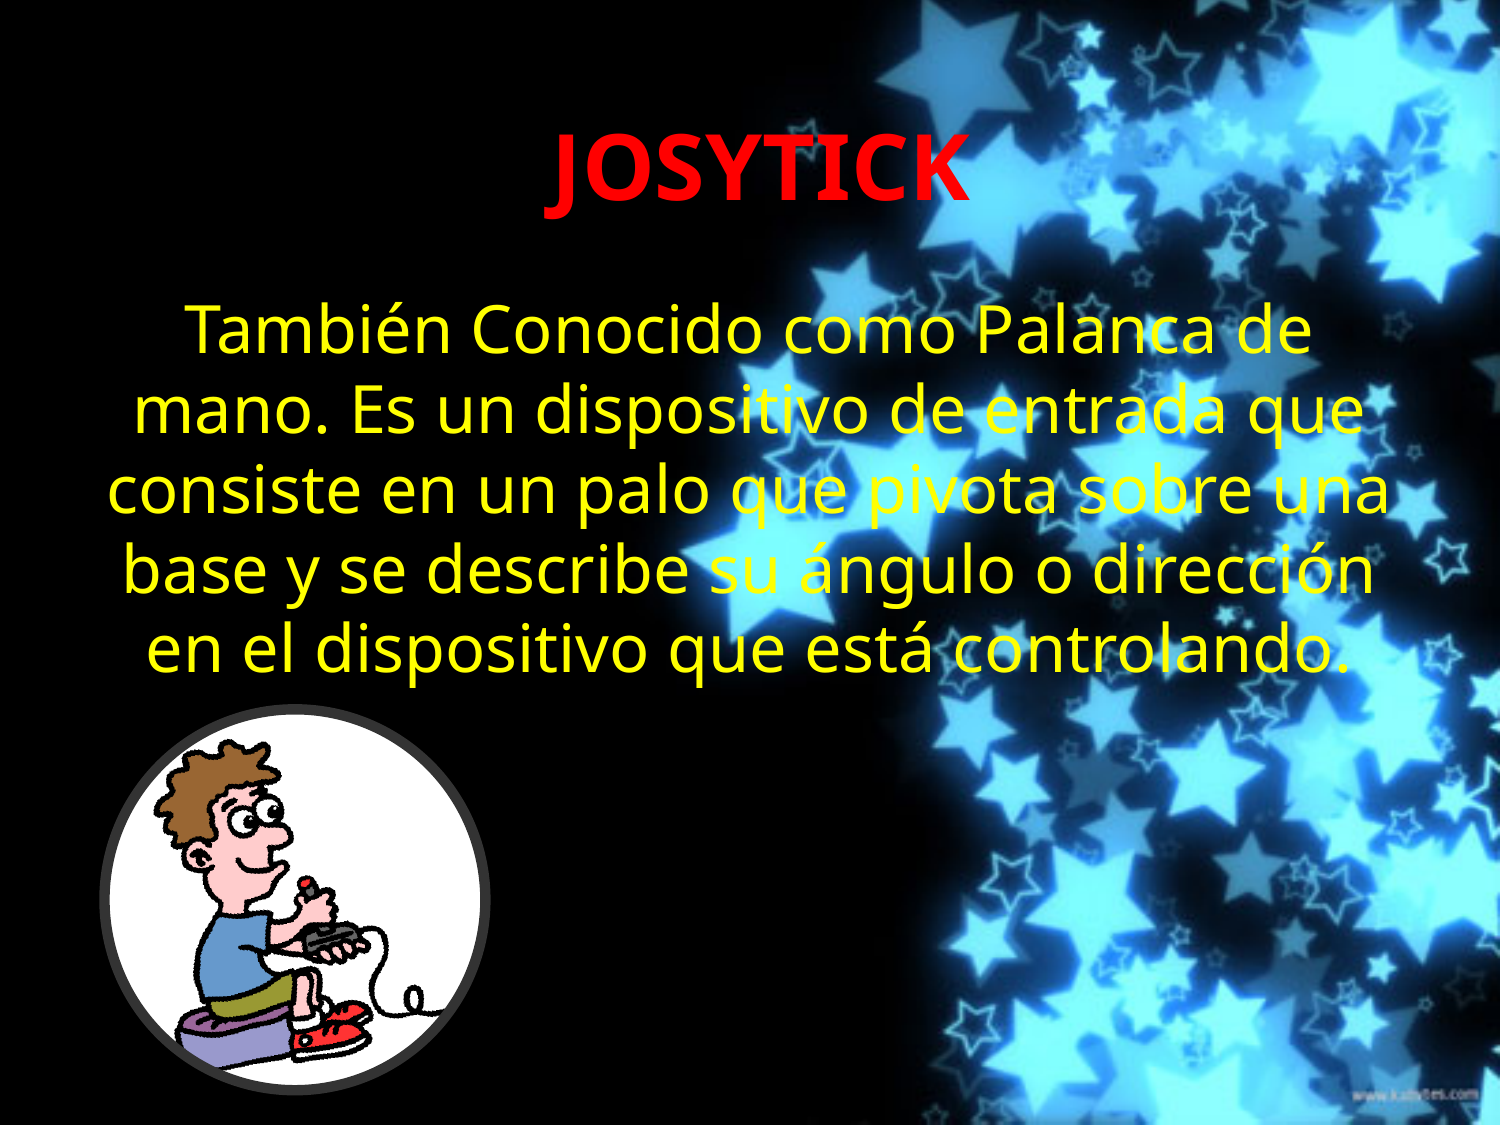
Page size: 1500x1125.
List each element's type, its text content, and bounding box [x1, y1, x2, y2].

subtitle También Conocido como Palanca de mano. Es un dispositivo de entrada que consiste en un palo que pivota sobre una base y se describe su ángulo o dirección en el dispositivo que está controlando. [88, 278, 1412, 941]
title JOSYTICK [123, 42, 1399, 278]
picture [0, 0, 1500, 1125]
